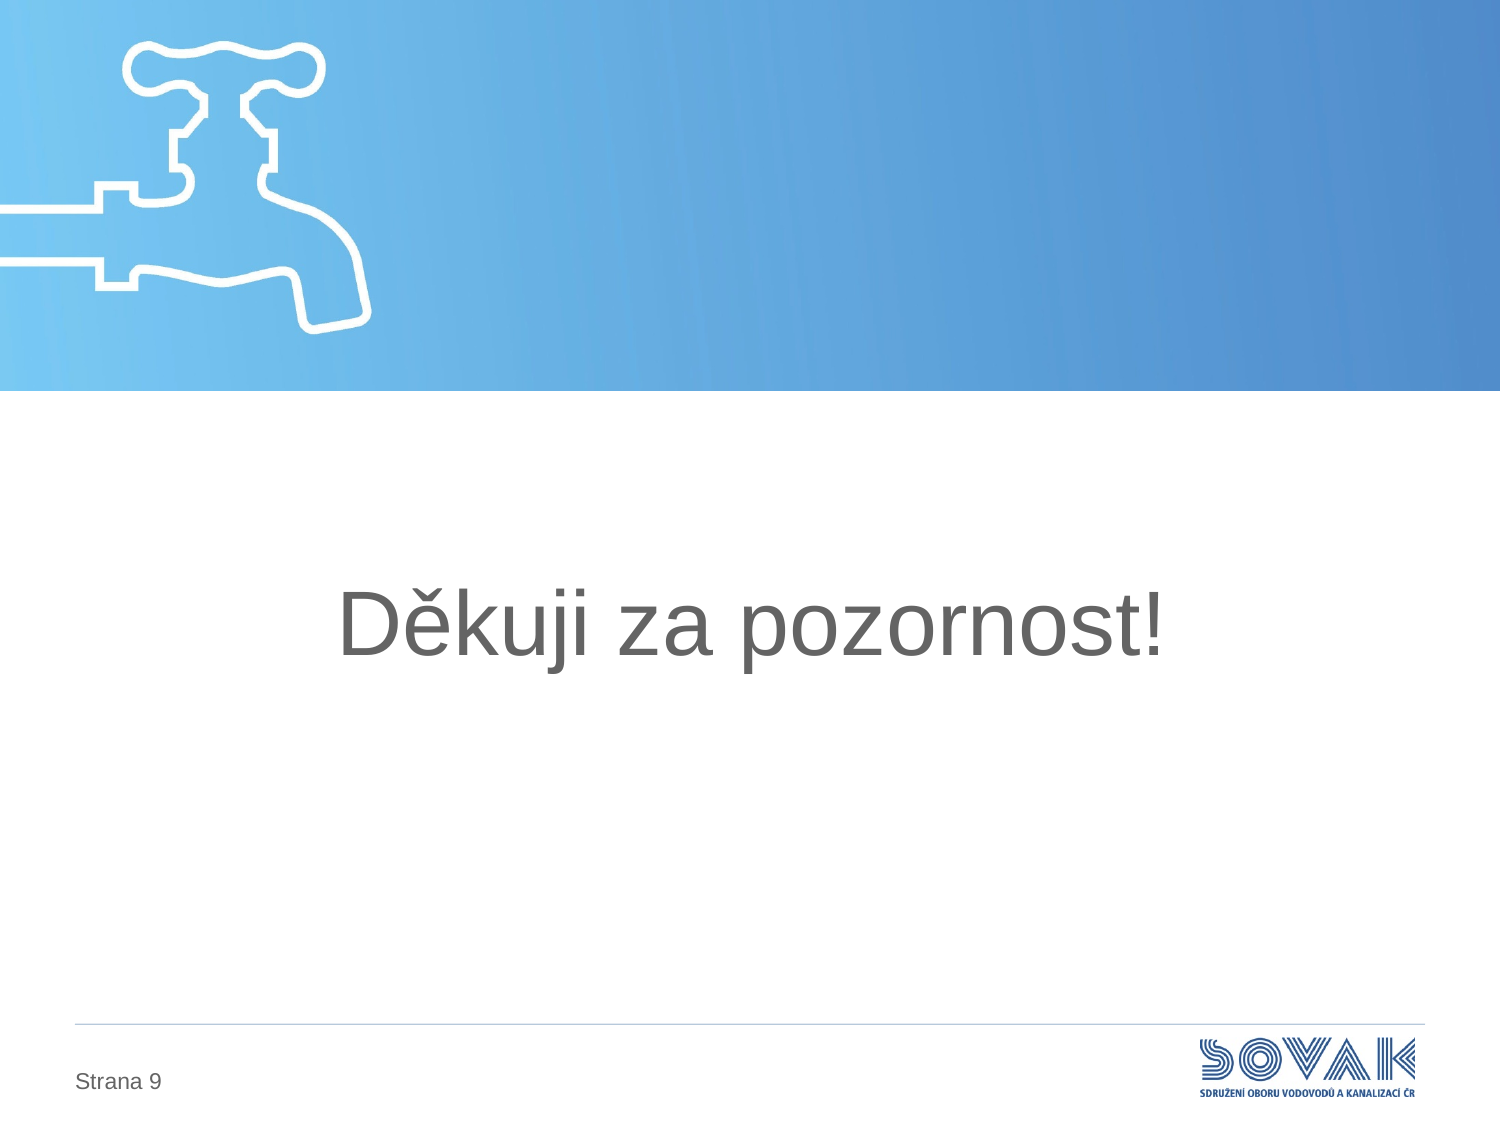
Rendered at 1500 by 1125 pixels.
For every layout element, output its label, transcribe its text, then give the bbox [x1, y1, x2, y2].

list Děkuji za pozornost! [75, 400, 1430, 1005]
picture [1200, 1037, 1415, 1097]
picture [0, 0, 1500, 391]
